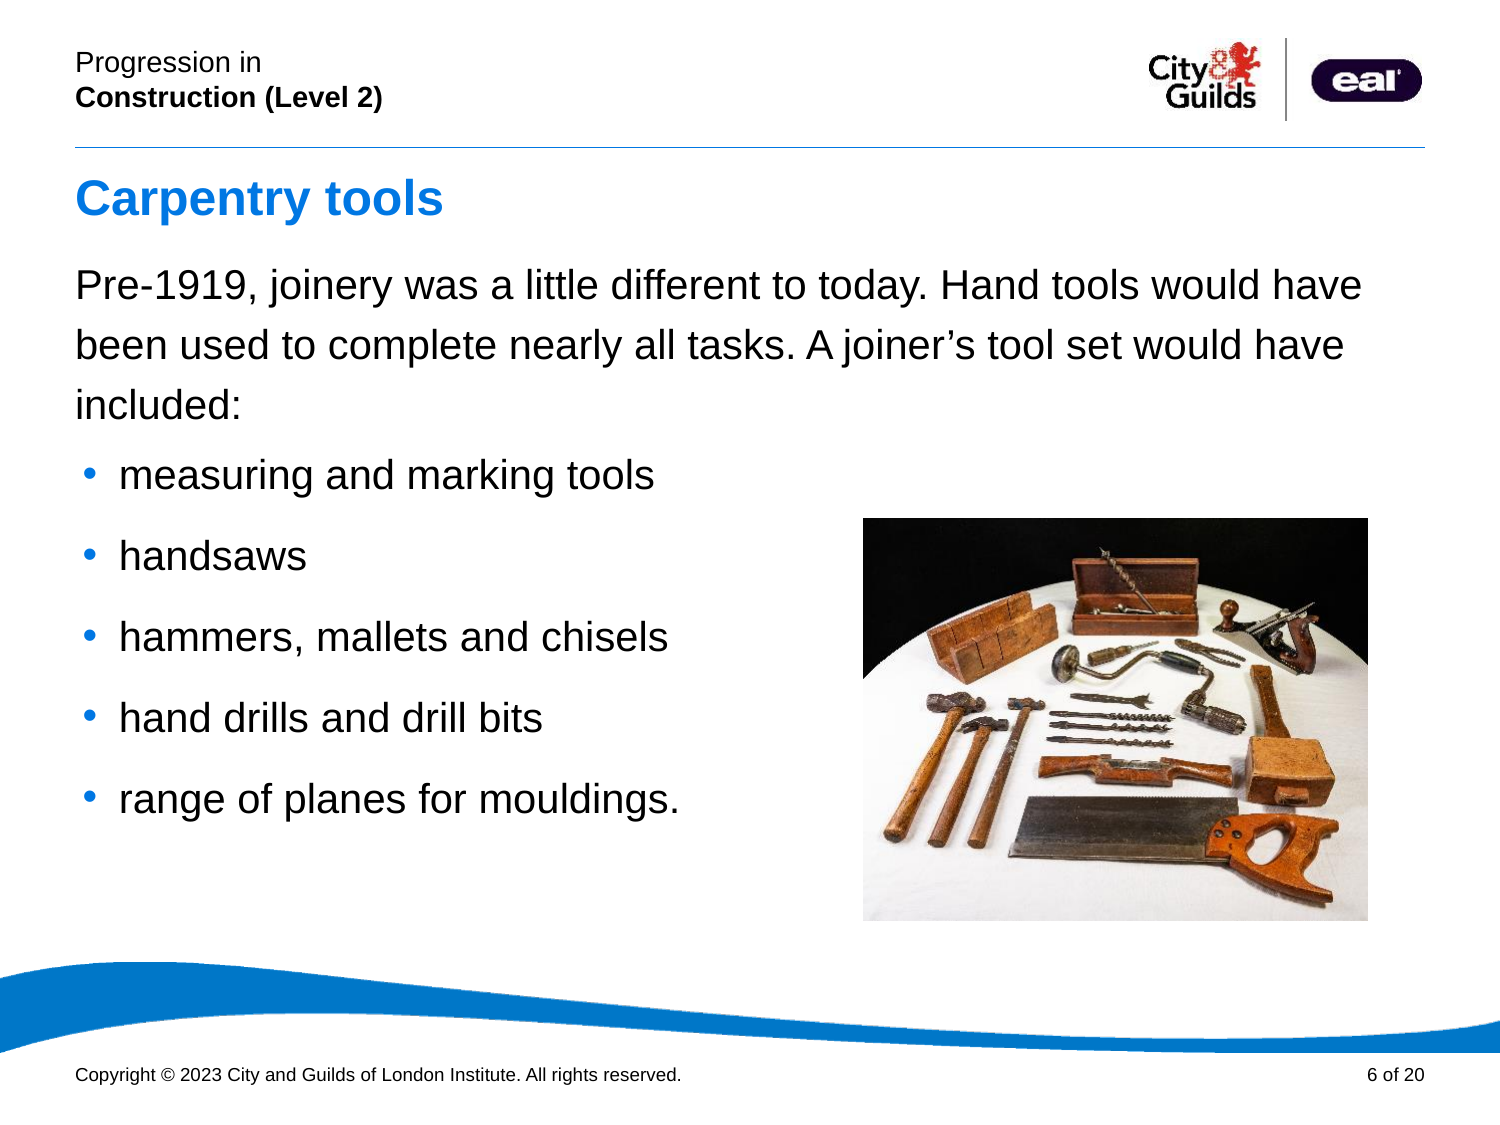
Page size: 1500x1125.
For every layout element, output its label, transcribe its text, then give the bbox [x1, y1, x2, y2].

picture [863, 518, 1368, 921]
picture [1149, 38, 1422, 121]
list Pre-1919, joinery was a little different to today. Hand tools would have been used to complete nearly all tasks. A joiner’s tool set would have included: measuring and marking tools handsaws hammers, mallets and chisels hand drills and drill bits range of planes for mouldings. [75, 248, 1425, 945]
title Carpentry tools [75, 165, 1425, 229]
picture [0, 962, 1500, 1053]
